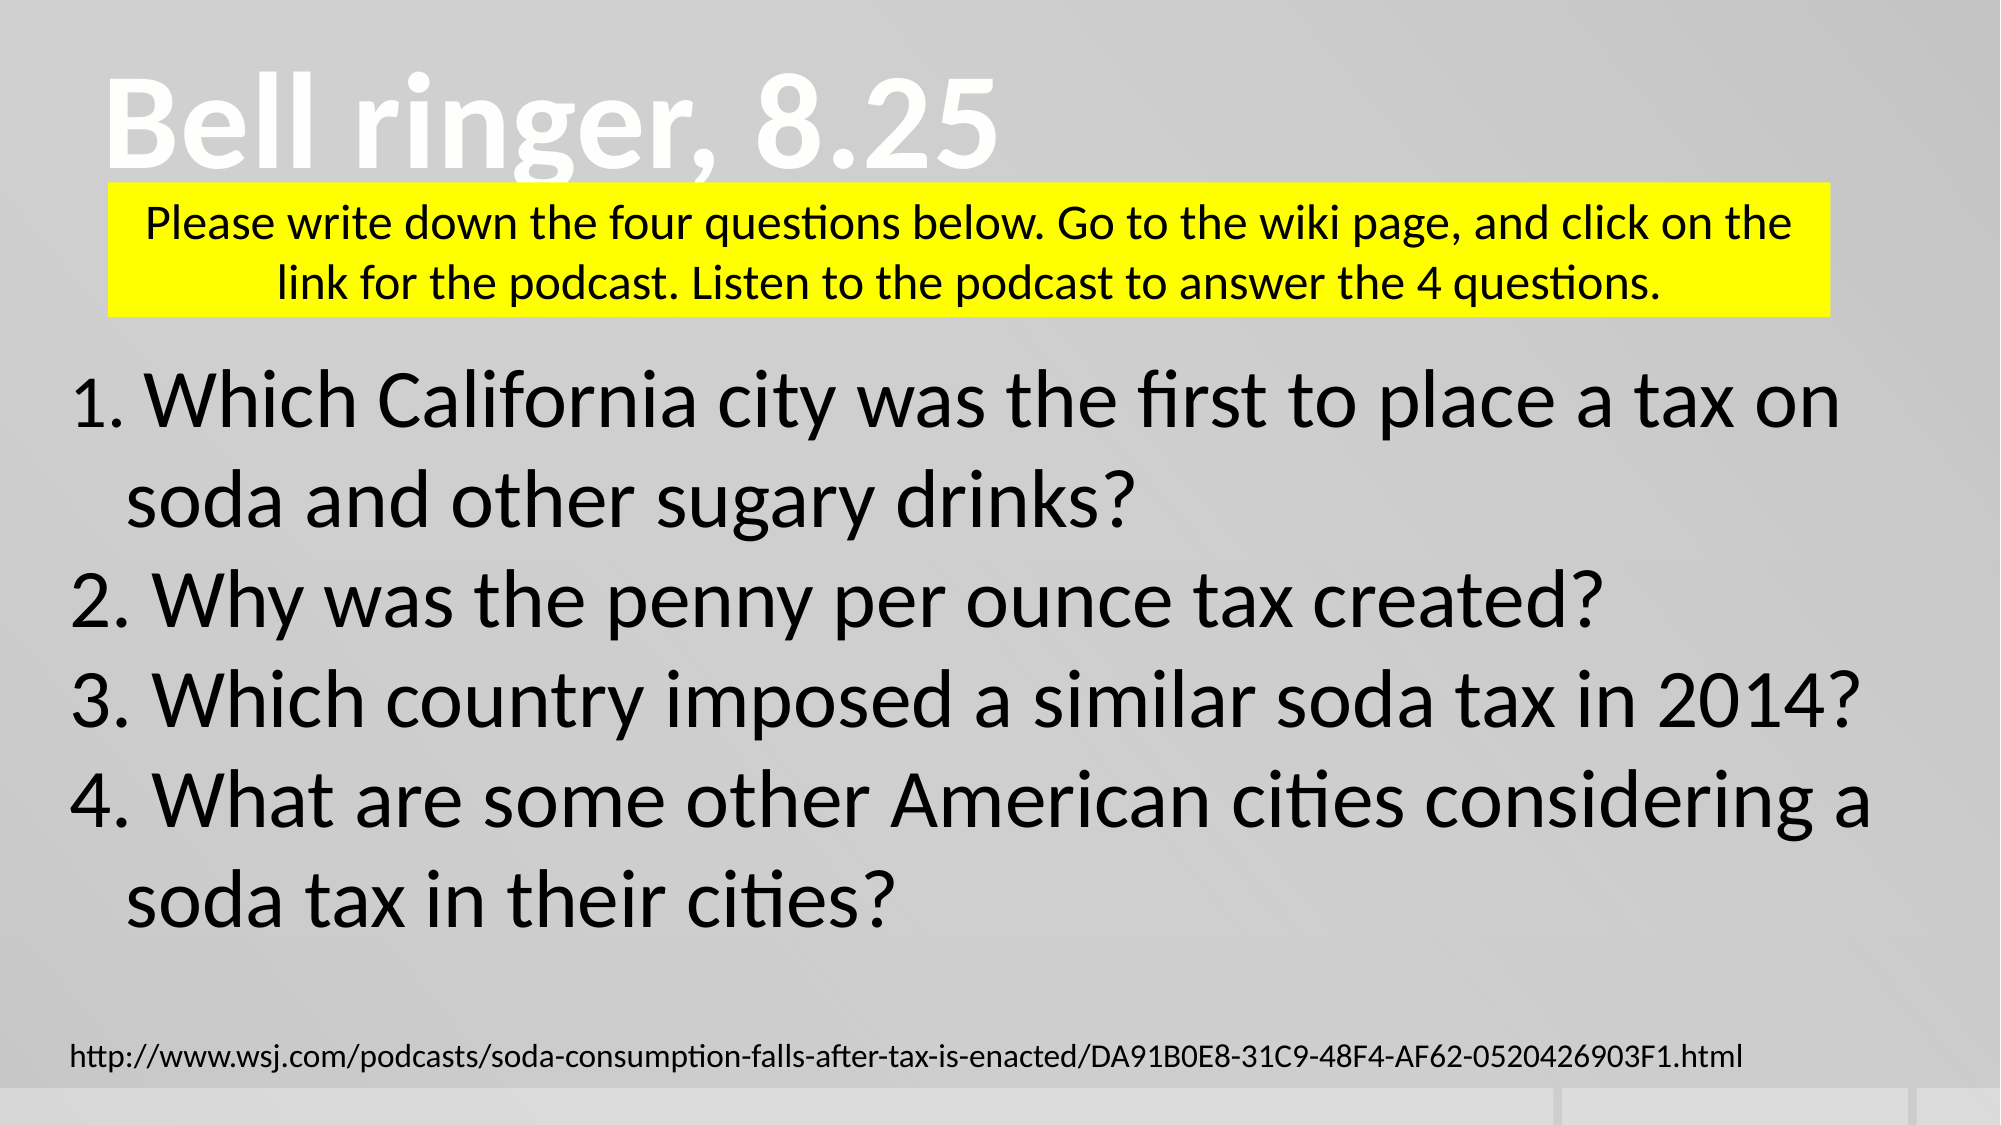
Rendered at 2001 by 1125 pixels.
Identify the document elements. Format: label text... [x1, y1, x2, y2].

text_box Which California city was the first to place a tax on soda and other sugary drinks? Why was the penny per ounce tax created? Which country imposed a similar soda tax in 2014? What are some other American cities considering a soda tax in their cities? http://www.wsj.com/podcasts/soda-consumption-falls-after-tax-is-enacted/DA91B0E8-31C9-48F4-AF62-0520426903F1.html [54, 336, 1930, 1125]
text_box Please write down the four questions below. Go to the wiki page, and click on the link for the podcast. Listen to the podcast to answer the 4 questions. [108, 182, 1831, 318]
text_box Bell ringer, 8.25 [19, 23, 1089, 204]
